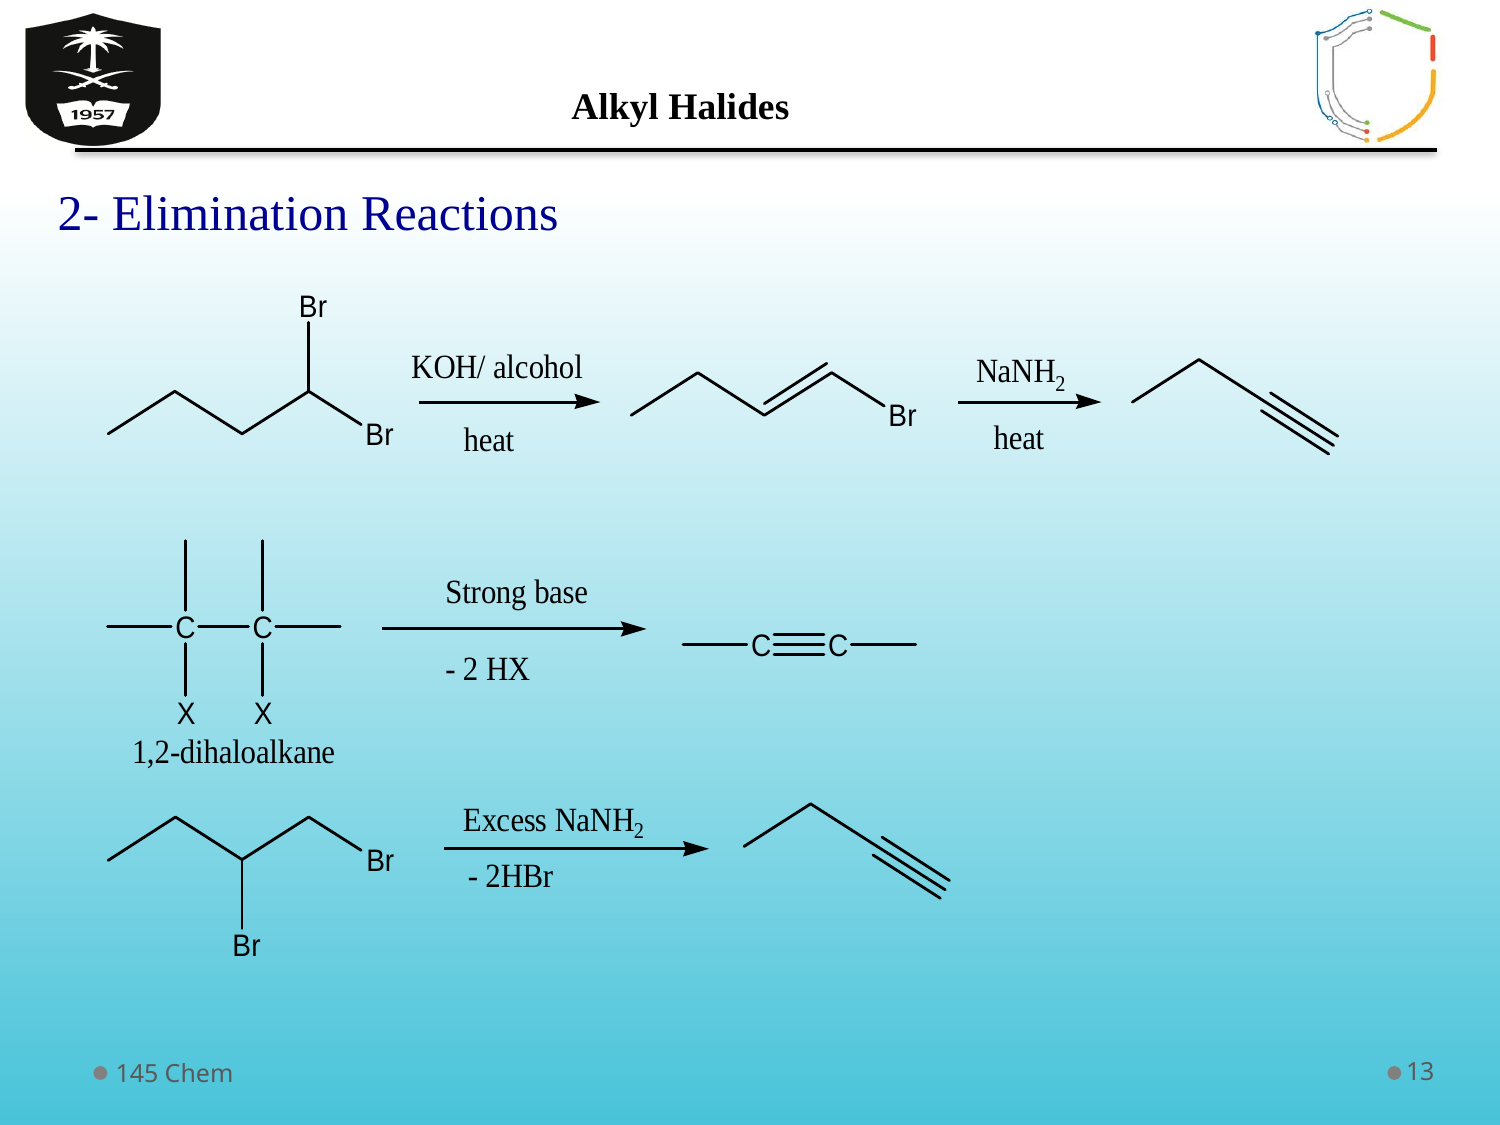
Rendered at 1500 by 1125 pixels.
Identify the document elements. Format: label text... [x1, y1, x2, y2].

picture [24, 12, 163, 151]
text_box 2- Elimination Reactions [42, 172, 574, 248]
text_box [104, 293, 1341, 957]
text_box Alkyl Halides [556, 74, 805, 135]
picture [1287, 0, 1463, 165]
footer 145 Chem [108, 1042, 576, 1103]
slide_number 13 [1401, 1042, 1494, 1103]
